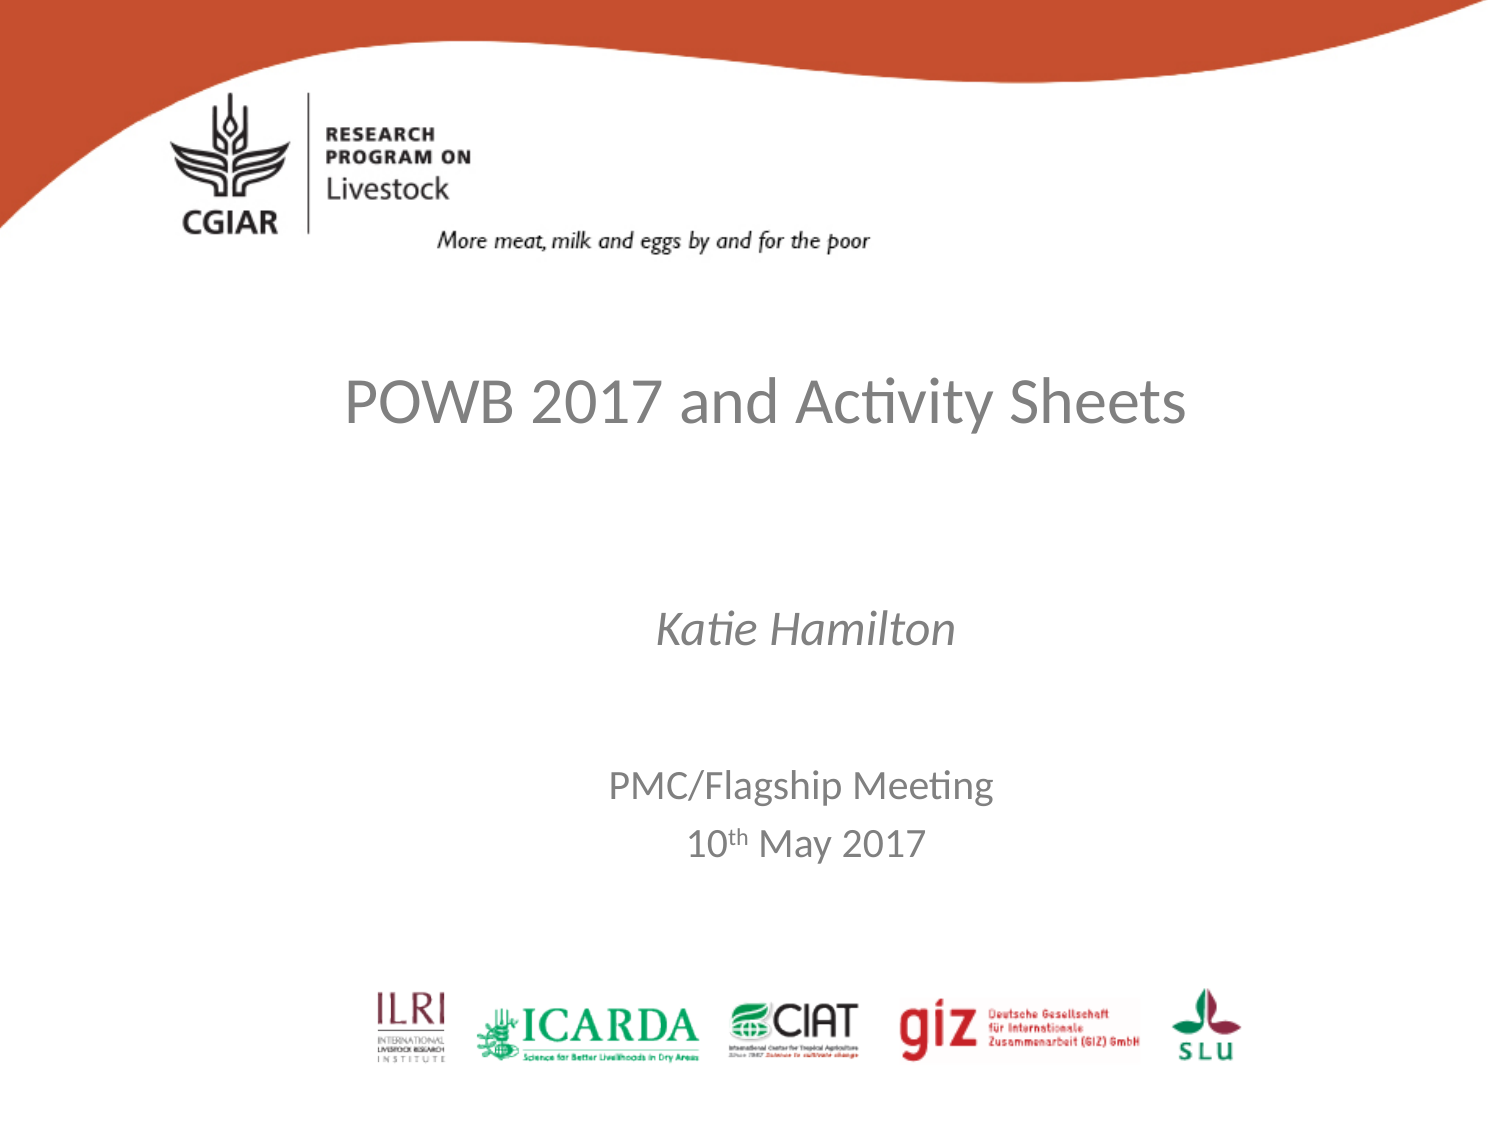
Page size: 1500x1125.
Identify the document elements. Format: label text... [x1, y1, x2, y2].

list POWB 2017 and Activity Sheets [287, 350, 1325, 463]
list Katie Hamilton [287, 587, 1325, 669]
list PMC/Flagship Meeting 10th May 2017 [287, 750, 1325, 875]
picture [0, 0, 1500, 272]
picture [352, 974, 1277, 1084]
